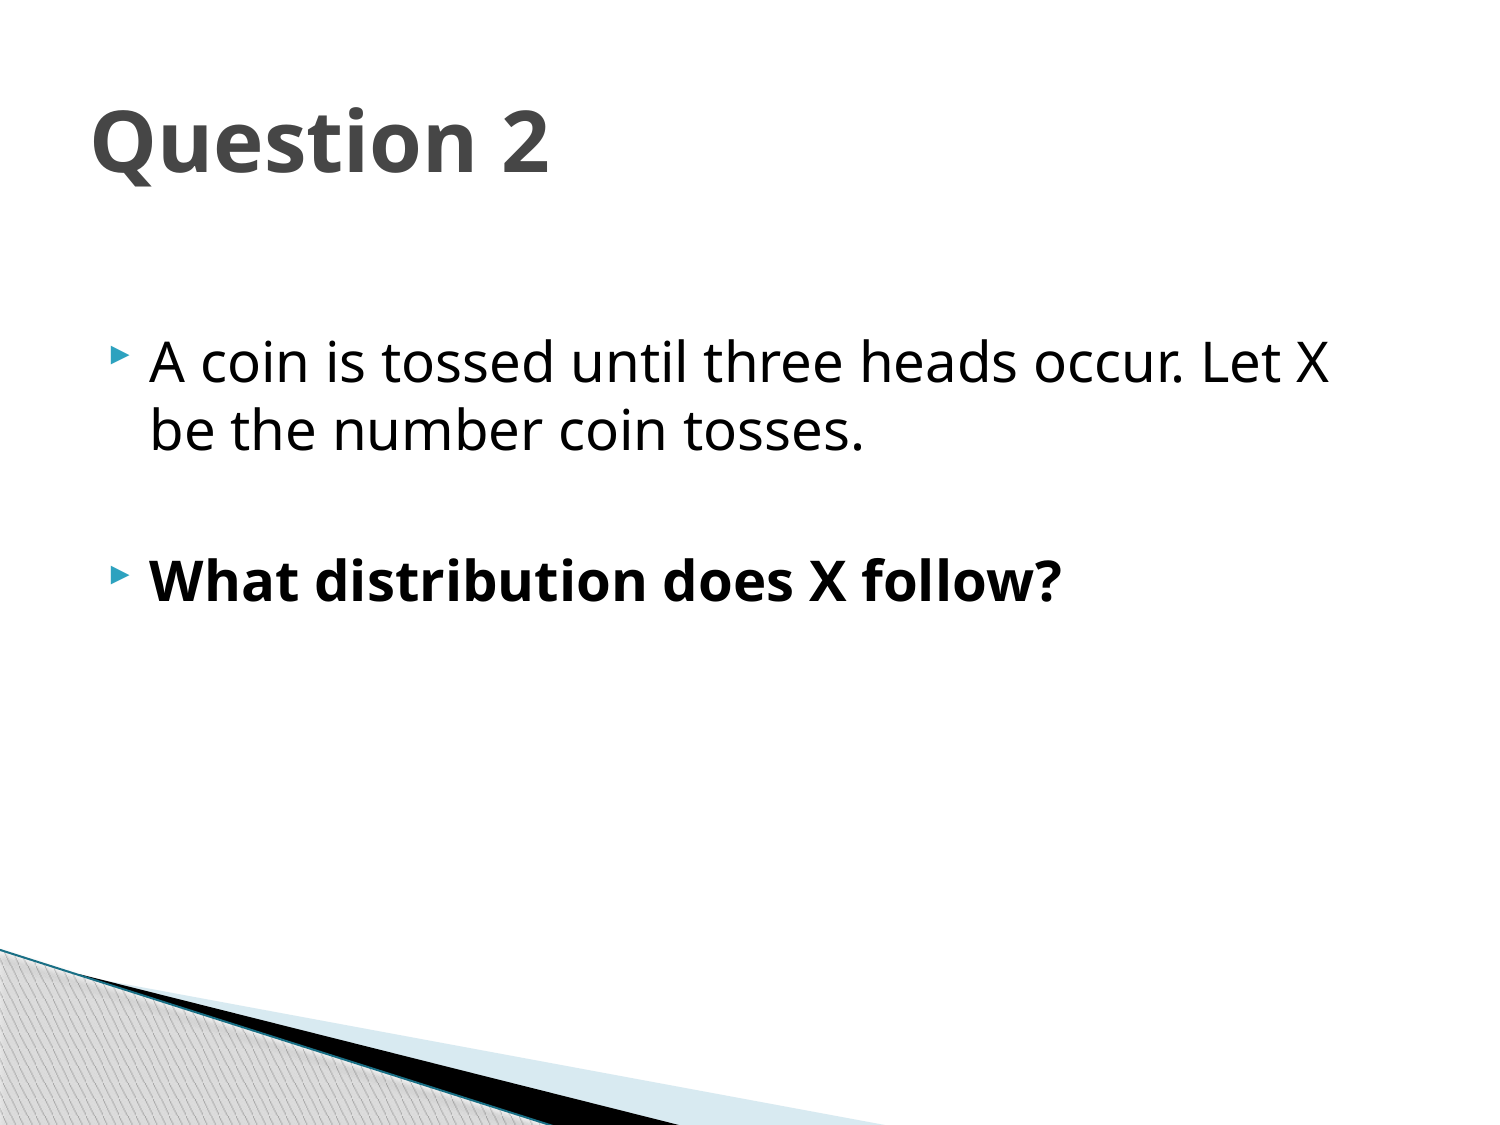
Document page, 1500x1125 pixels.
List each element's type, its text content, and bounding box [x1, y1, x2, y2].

list A coin is tossed until three heads occur. Let X be the number coin tosses. What distribution does X follow? [75, 243, 1425, 986]
title Question 2 [75, 45, 1425, 233]
